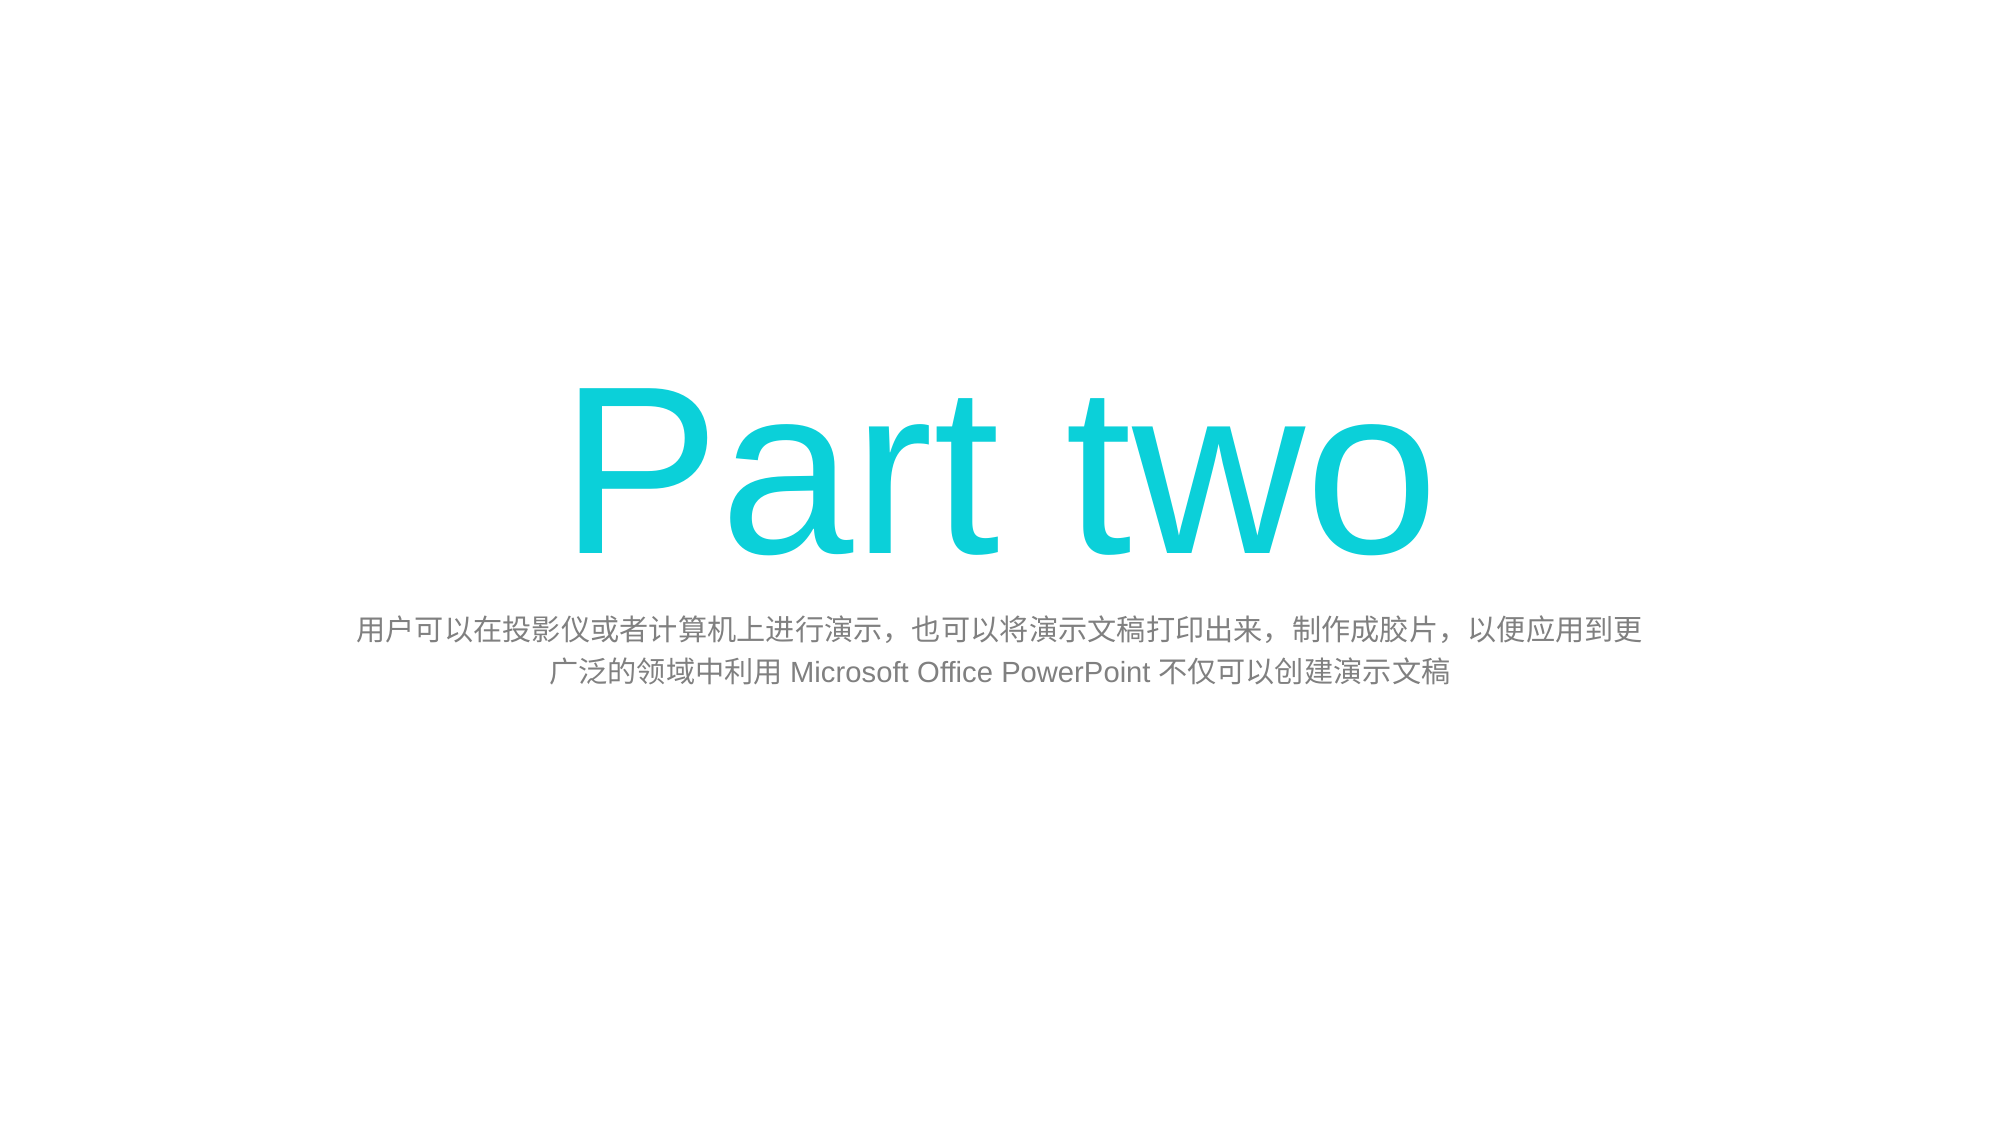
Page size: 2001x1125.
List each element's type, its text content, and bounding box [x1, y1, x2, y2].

text_box Part two [389, 306, 1611, 597]
text_box 用户可以在投影仪或者计算机上进行演示，也可以将演示文稿打印出来，制作成胶片，以便应用到更广泛的领域中利用Microsoft Office PowerPoint不仅可以创建演示文稿 [331, 597, 1669, 696]
